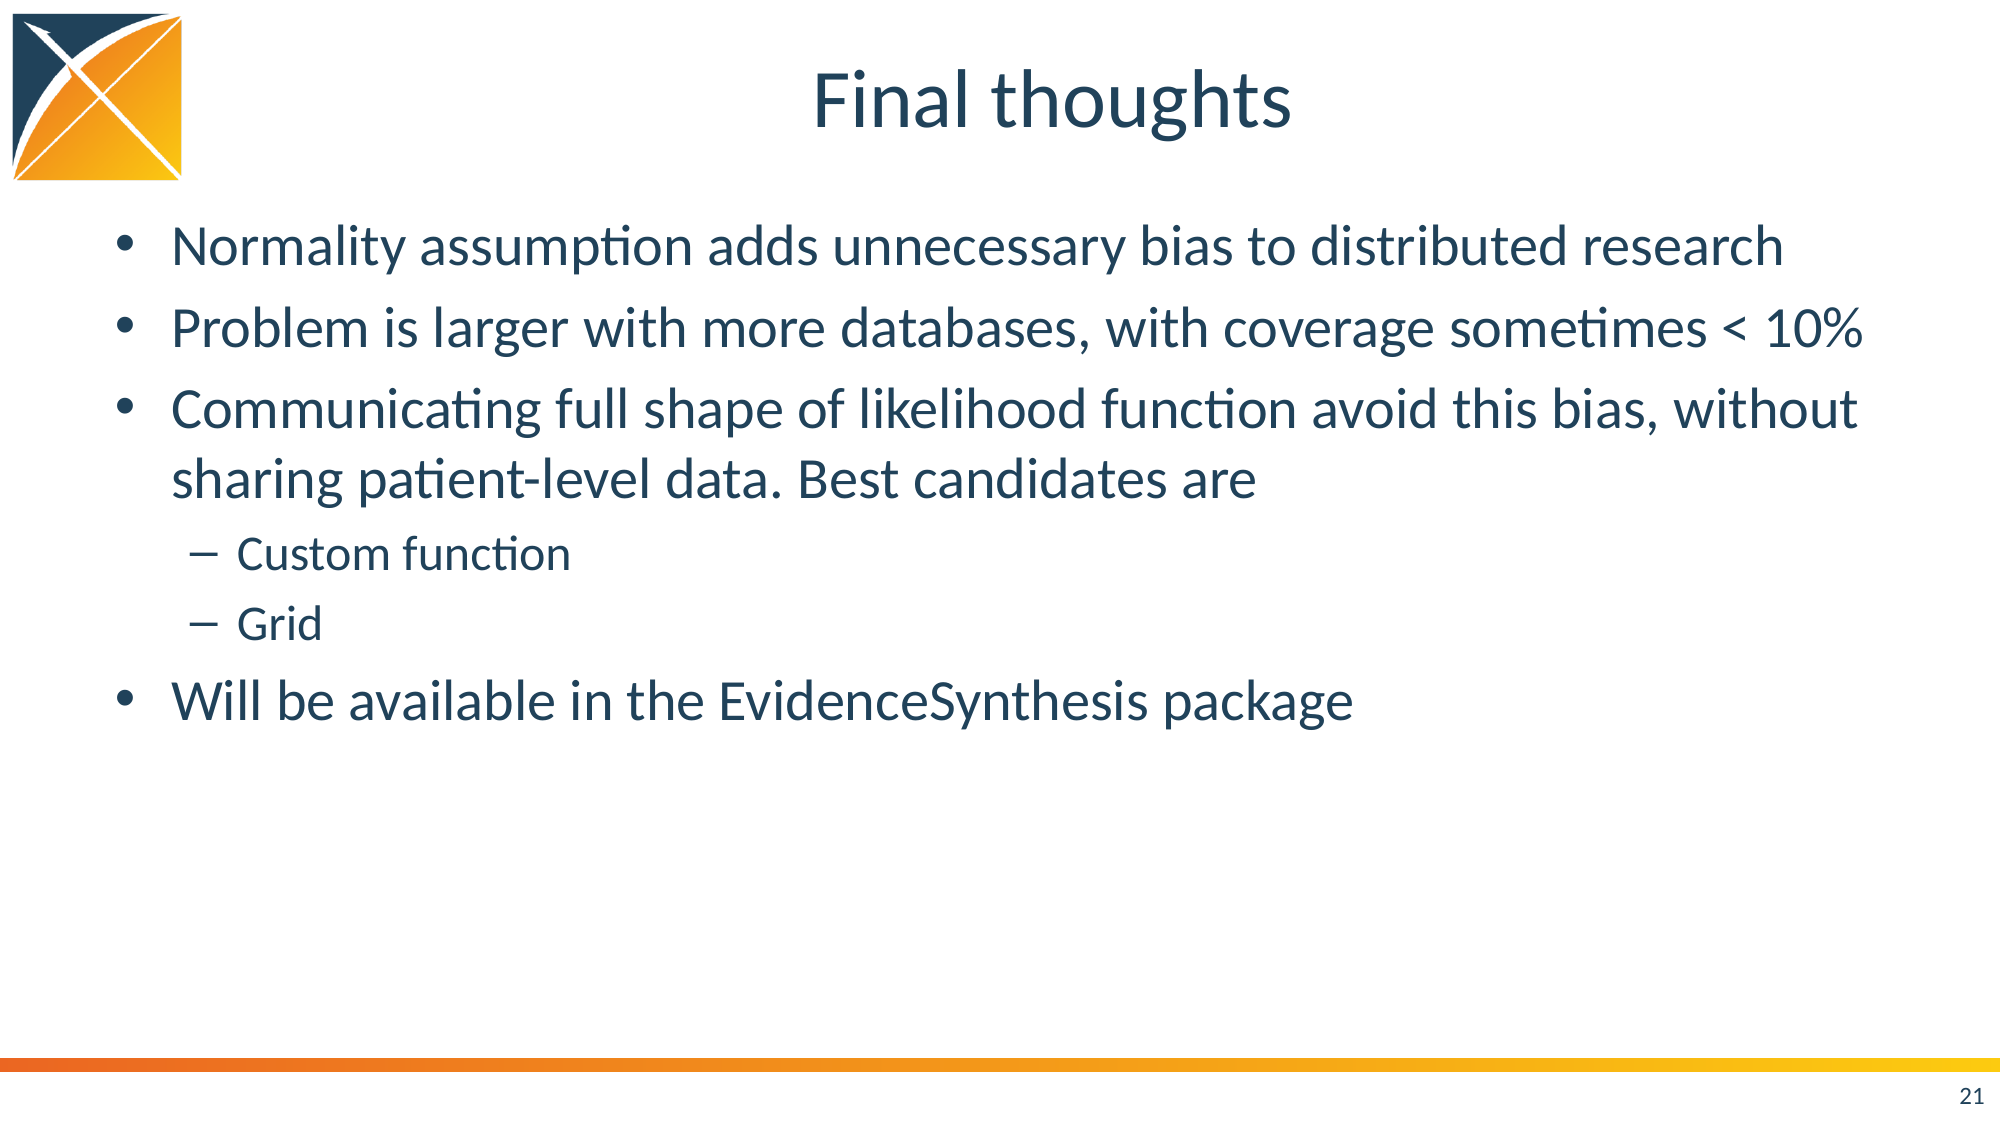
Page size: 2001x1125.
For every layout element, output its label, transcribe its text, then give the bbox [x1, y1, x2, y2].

picture [0, 0, 206, 200]
title Final thoughts [205, 24, 1900, 163]
slide_number 21 [1533, 1065, 2000, 1125]
list Normality assumption adds unnecessary bias to distributed research Problem is larger with more databases, with coverage sometimes < 10% Communicating full shape of likelihood function avoid this bias, without sharing patient-level data. Best candidates are Custom function Grid Will be available in the EvidenceSynthesis package [99, 200, 1900, 1005]
